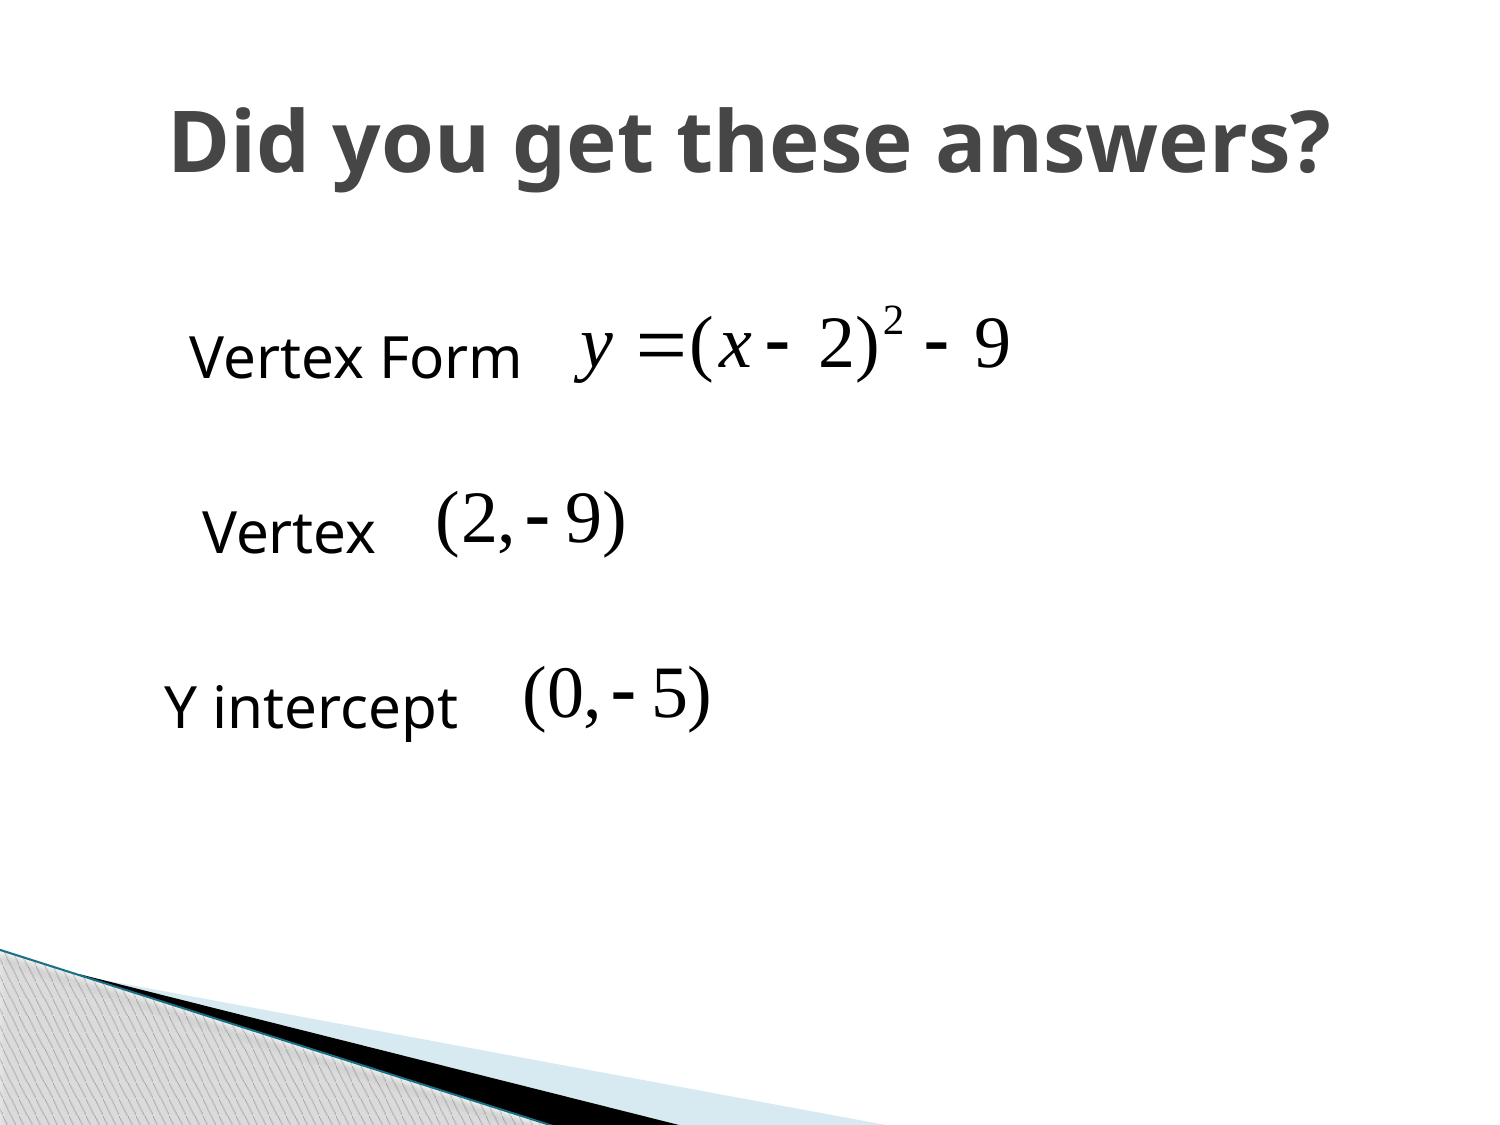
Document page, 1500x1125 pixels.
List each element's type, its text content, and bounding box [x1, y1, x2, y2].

title Did you get these answers? [75, 45, 1425, 233]
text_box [562, 287, 1026, 399]
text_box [424, 474, 641, 574]
text_box Vertex Form [174, 312, 556, 398]
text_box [512, 649, 723, 749]
text_box Y intercept [150, 662, 506, 748]
text_box Vertex [187, 487, 418, 573]
